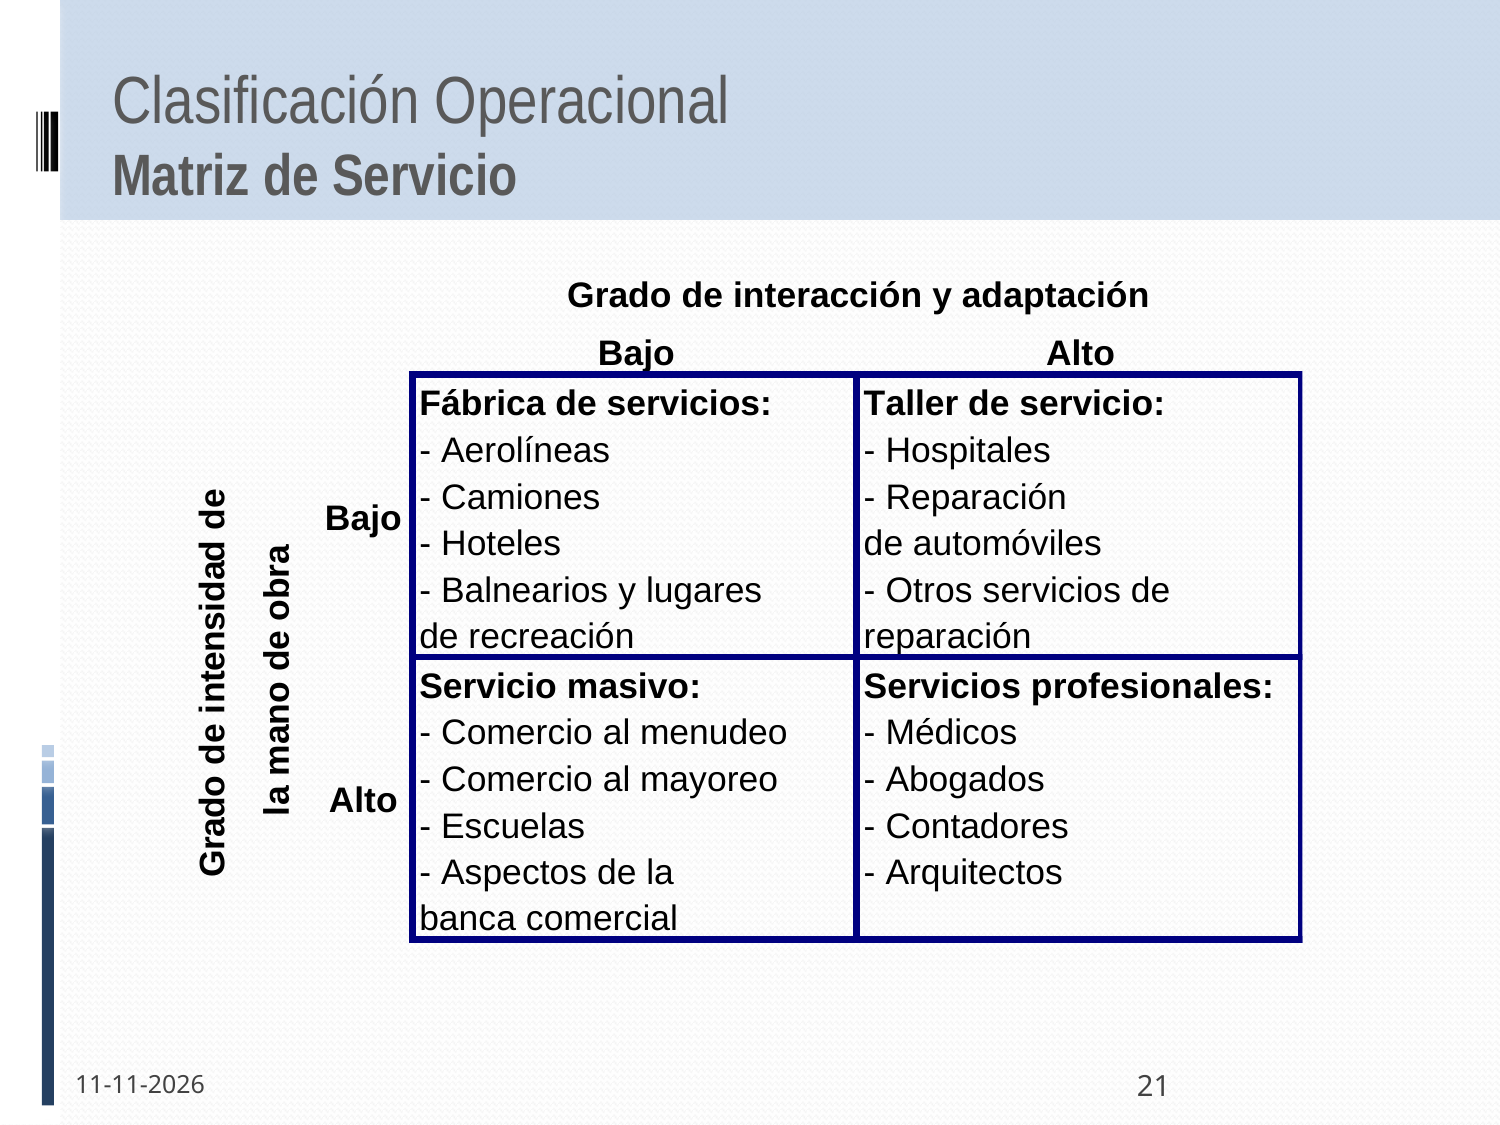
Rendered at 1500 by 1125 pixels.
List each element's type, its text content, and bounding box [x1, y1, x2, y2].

slide_number 21 [1045, 1046, 1171, 1107]
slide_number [75, 1042, 243, 1103]
title Clasificación Operacional Matriz de Servicio [111, 18, 1436, 207]
picture [179, 255, 1304, 988]
